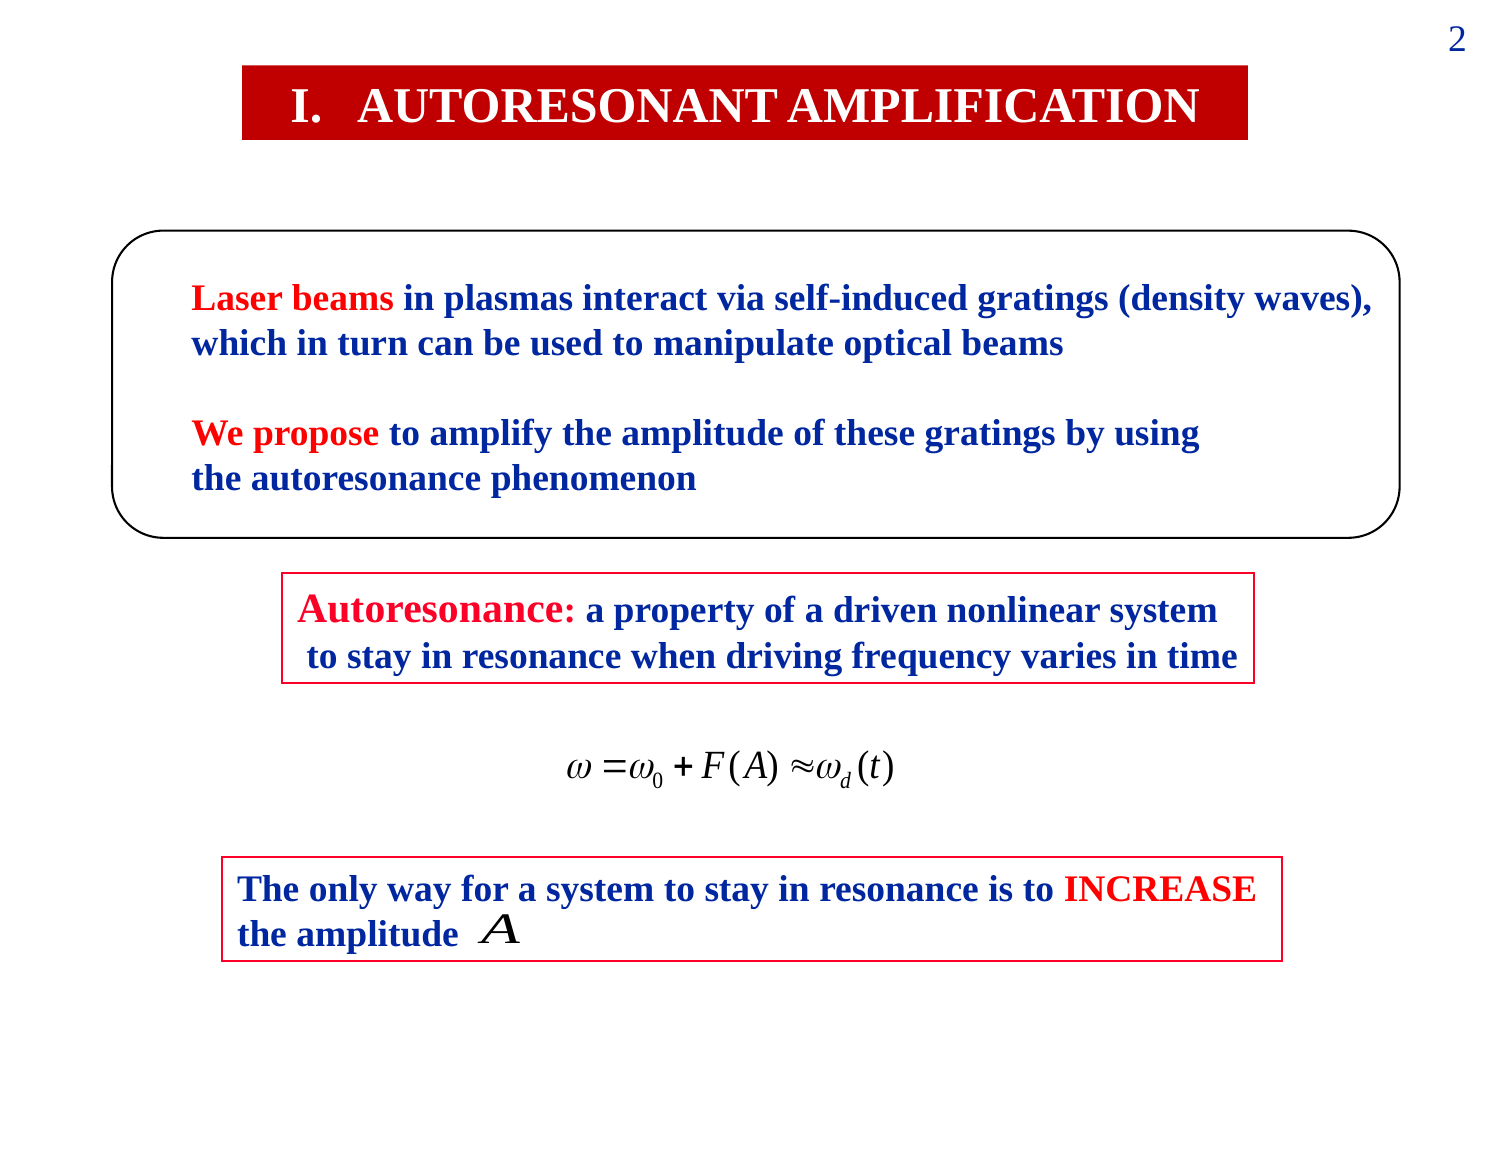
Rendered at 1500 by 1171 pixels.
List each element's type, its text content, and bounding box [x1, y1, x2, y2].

text_box 2 [1433, 6, 1482, 66]
text_box I. AUTORESONANT AMPLIFICATION [242, 65, 1248, 140]
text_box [466, 903, 531, 952]
text_box Laser beams in plasmas interact via self-induced gratings (density waves), which in turn can be used to manipulate optical beams We propose to amplify the amplitude of these gratings by using the autoresonance phenomenon [176, 266, 1389, 506]
text_box Autoresonance: a property of a driven nonlinear system to stay in resonance when driving frequency varies in time [282, 573, 1254, 683]
text_box The only way for a system to stay in resonance is to INCREASE the amplitude [222, 856, 1282, 962]
text_box [112, 230, 1400, 538]
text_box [560, 738, 902, 799]
